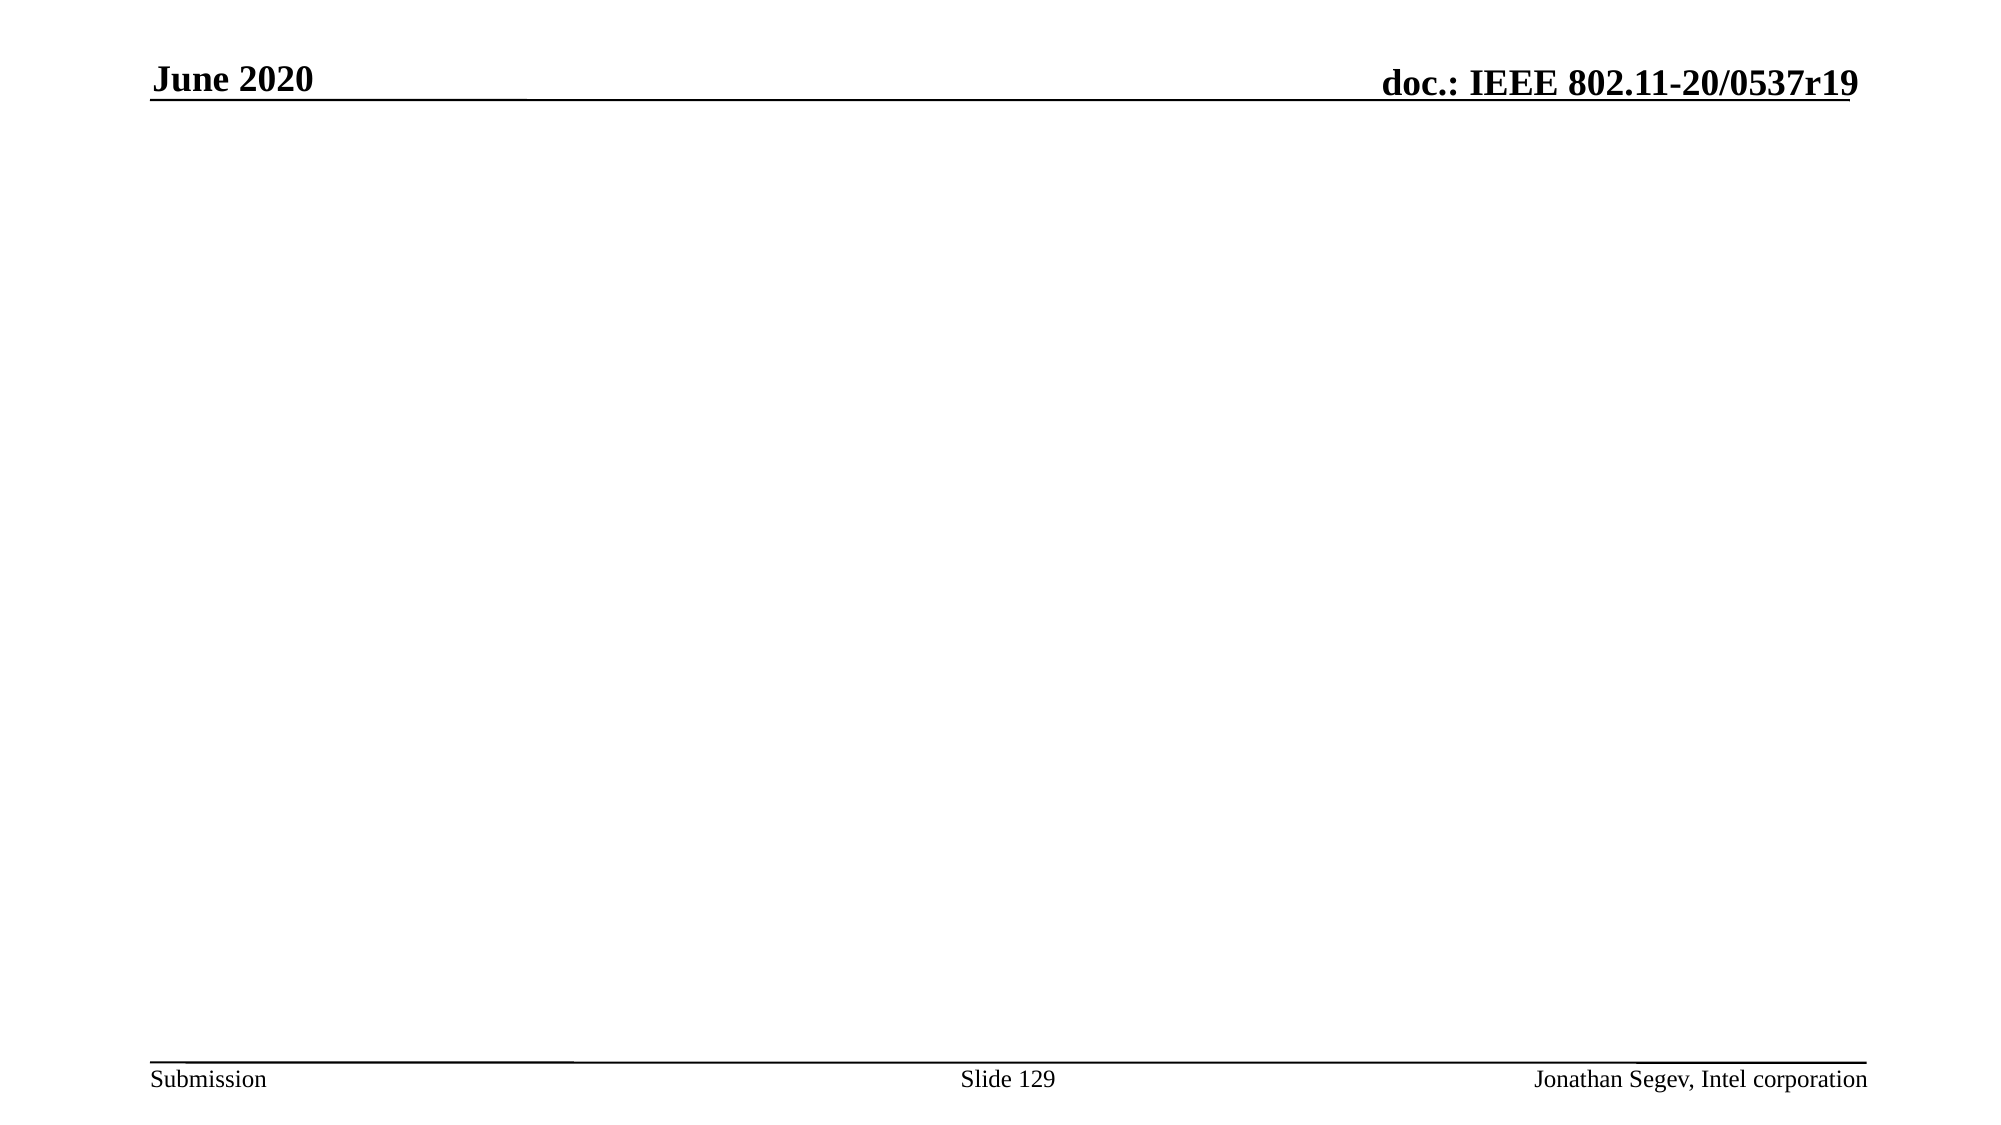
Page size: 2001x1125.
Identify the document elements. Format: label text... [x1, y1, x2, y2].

slide_number Slide 129 [950, 1061, 1067, 1123]
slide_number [152, 54, 563, 100]
footer Jonathan Segev, Intel corporation [1171, 1061, 1869, 1093]
